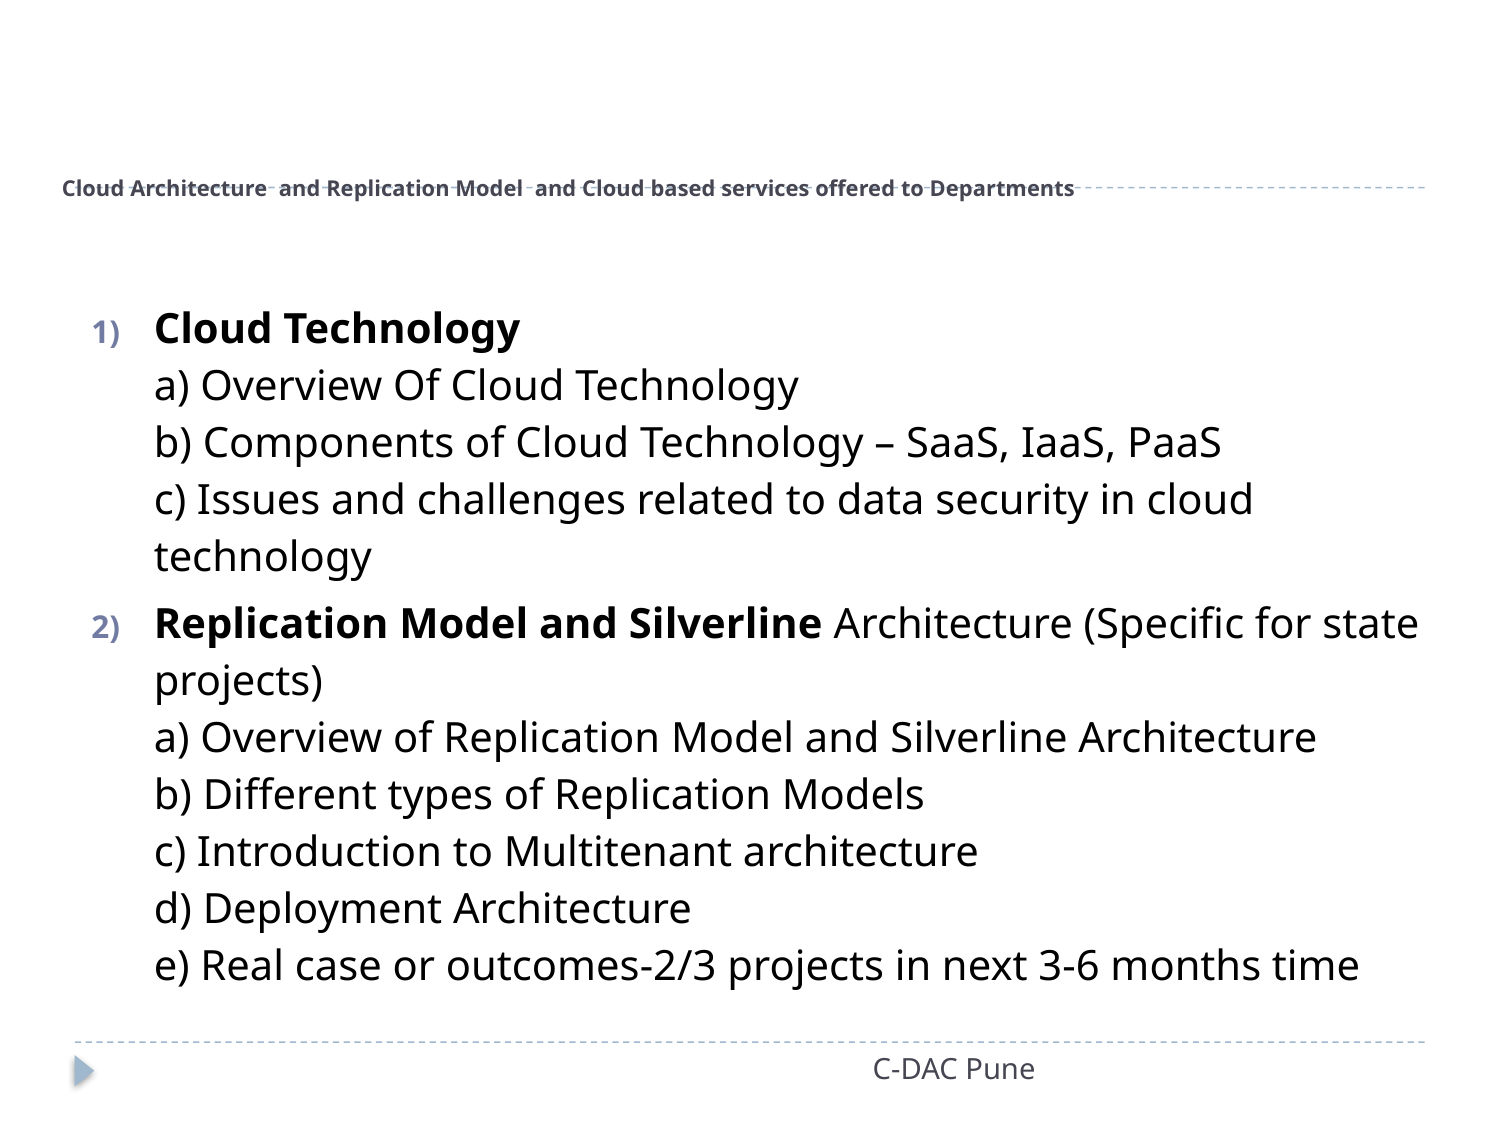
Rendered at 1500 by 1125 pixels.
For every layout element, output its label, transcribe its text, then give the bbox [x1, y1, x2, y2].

title Cloud Architecture and Replication Model and Cloud based services offered to Departments [41, 30, 1392, 209]
list Cloud Technology a) Overview Of Cloud Technology b) Components of Cloud Technology – SaaS, IaaS, PaaS c) Issues and challenges related to data security in cloud technology Replication Model and Silverline Architecture (Specific for state projects) a) Overview of Replication Model and Silverline Architecture b) Different types of Replication Models c) Introduction to Multitenant architecture d) Deployment Architecture e) Real case or outcomes-2/3 projects in next 3-6 months time [76, 287, 1459, 1059]
footer C-DAC Pune [475, 1059, 1051, 1103]
